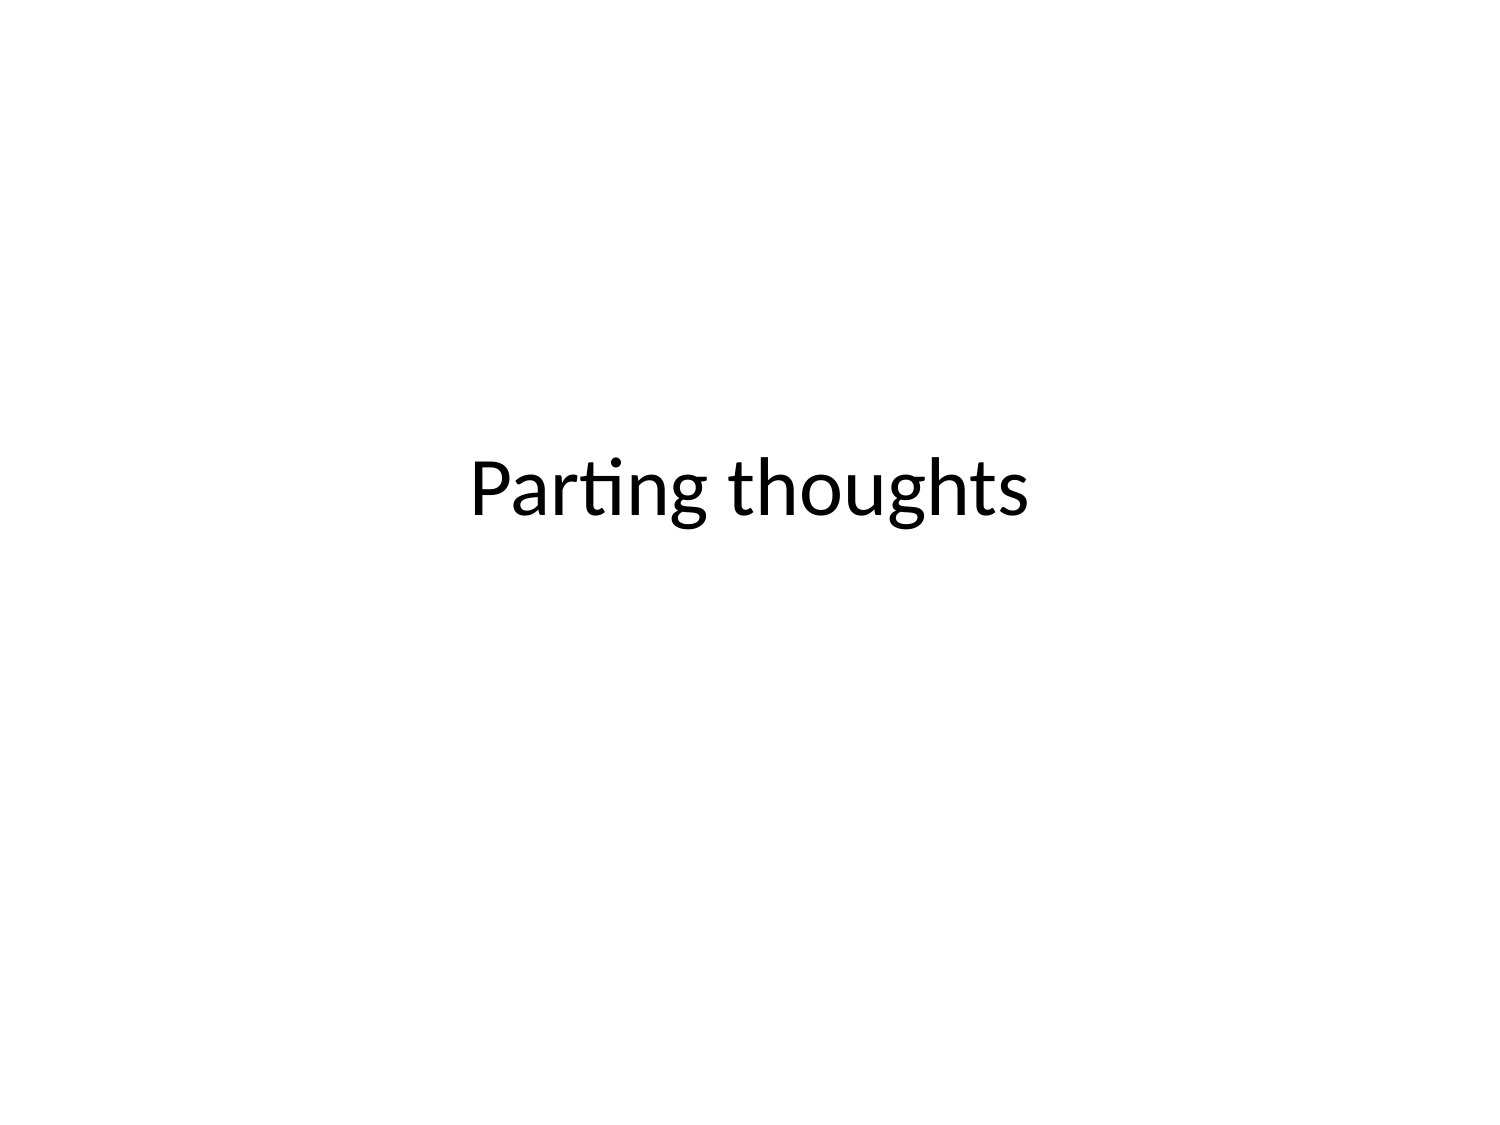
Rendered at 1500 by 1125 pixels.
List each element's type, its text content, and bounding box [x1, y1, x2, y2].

subtitle Parting thoughts [225, 425, 1275, 713]
